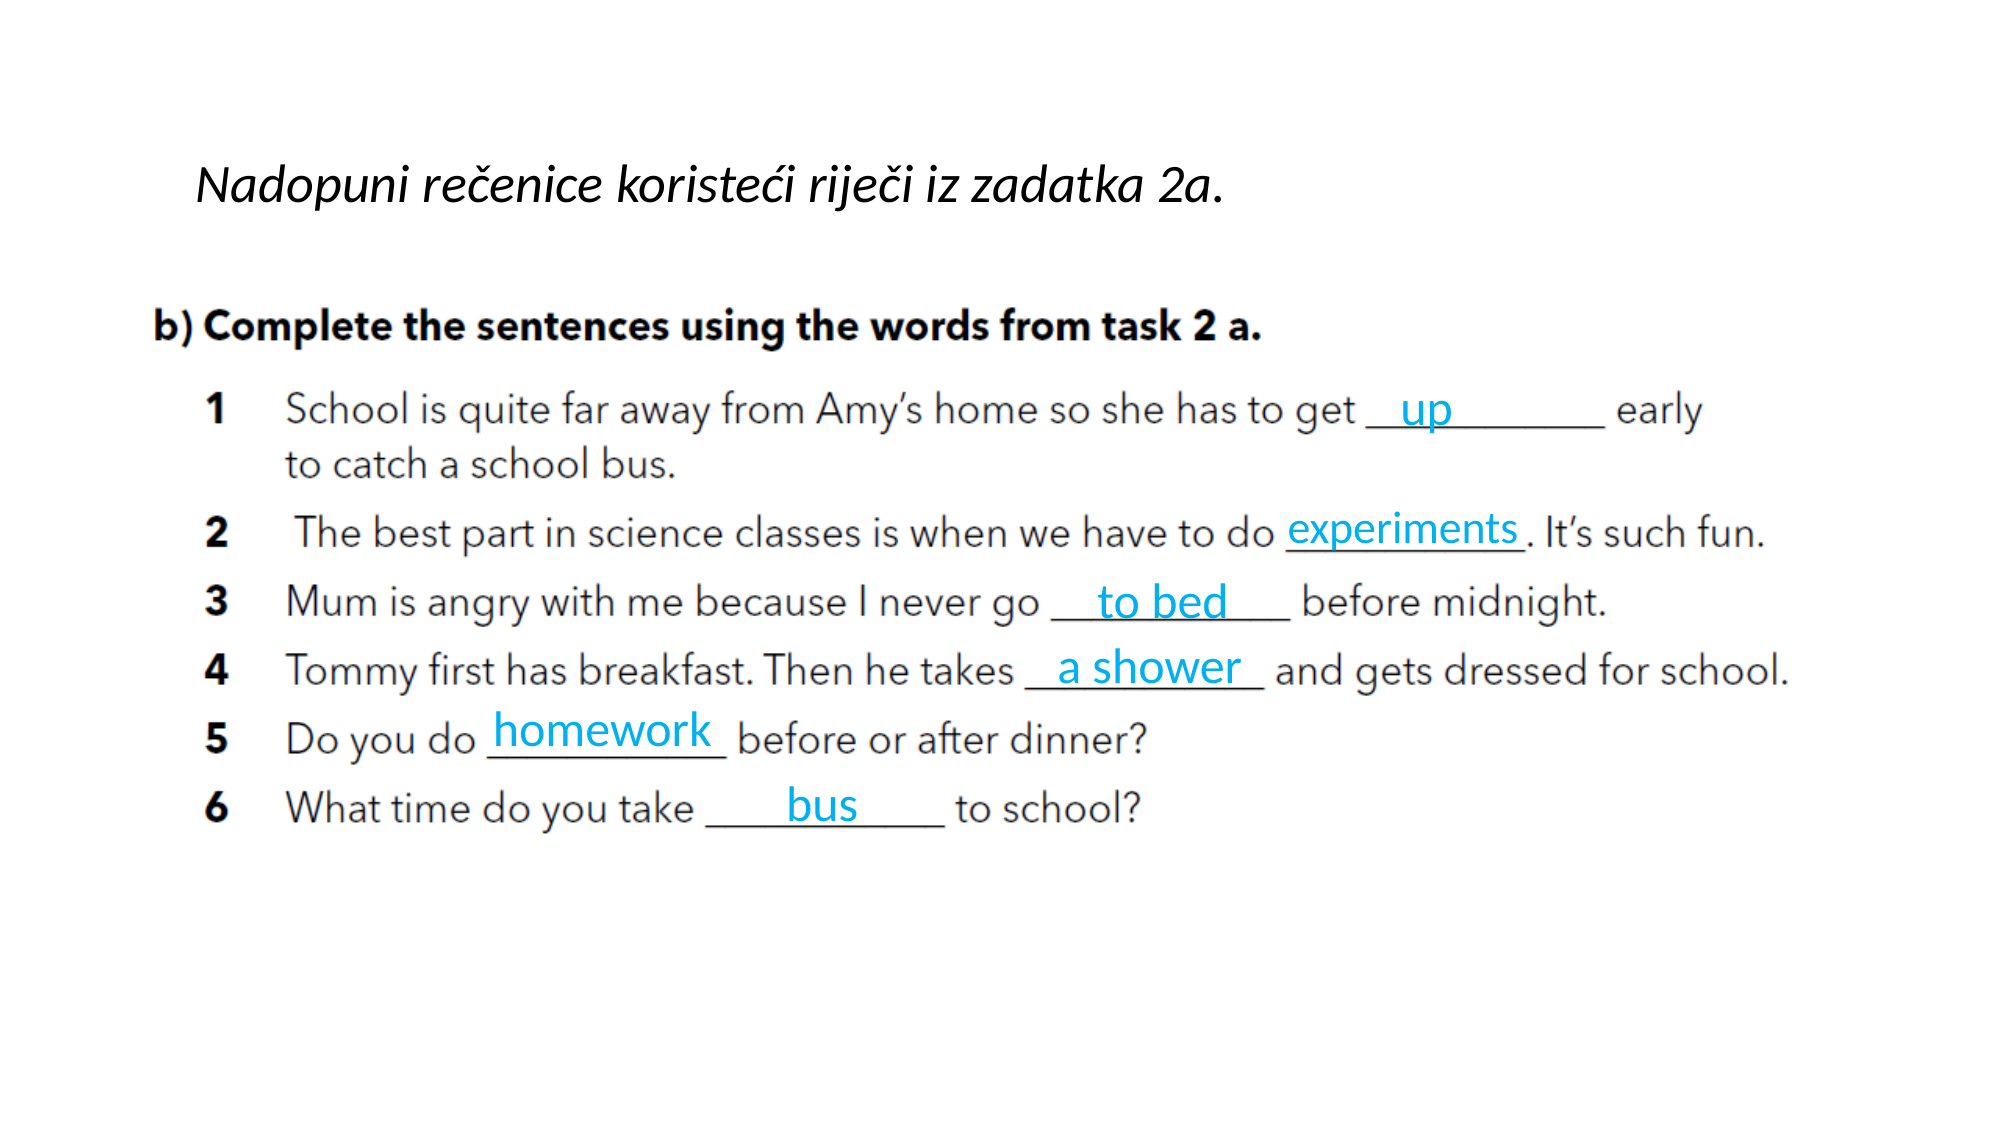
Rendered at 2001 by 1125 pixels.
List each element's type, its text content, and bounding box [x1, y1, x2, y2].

text_box Nadopuni rečenice koristeći riječi iz zadatka 2a. [181, 141, 1576, 222]
picture [140, 278, 1797, 843]
